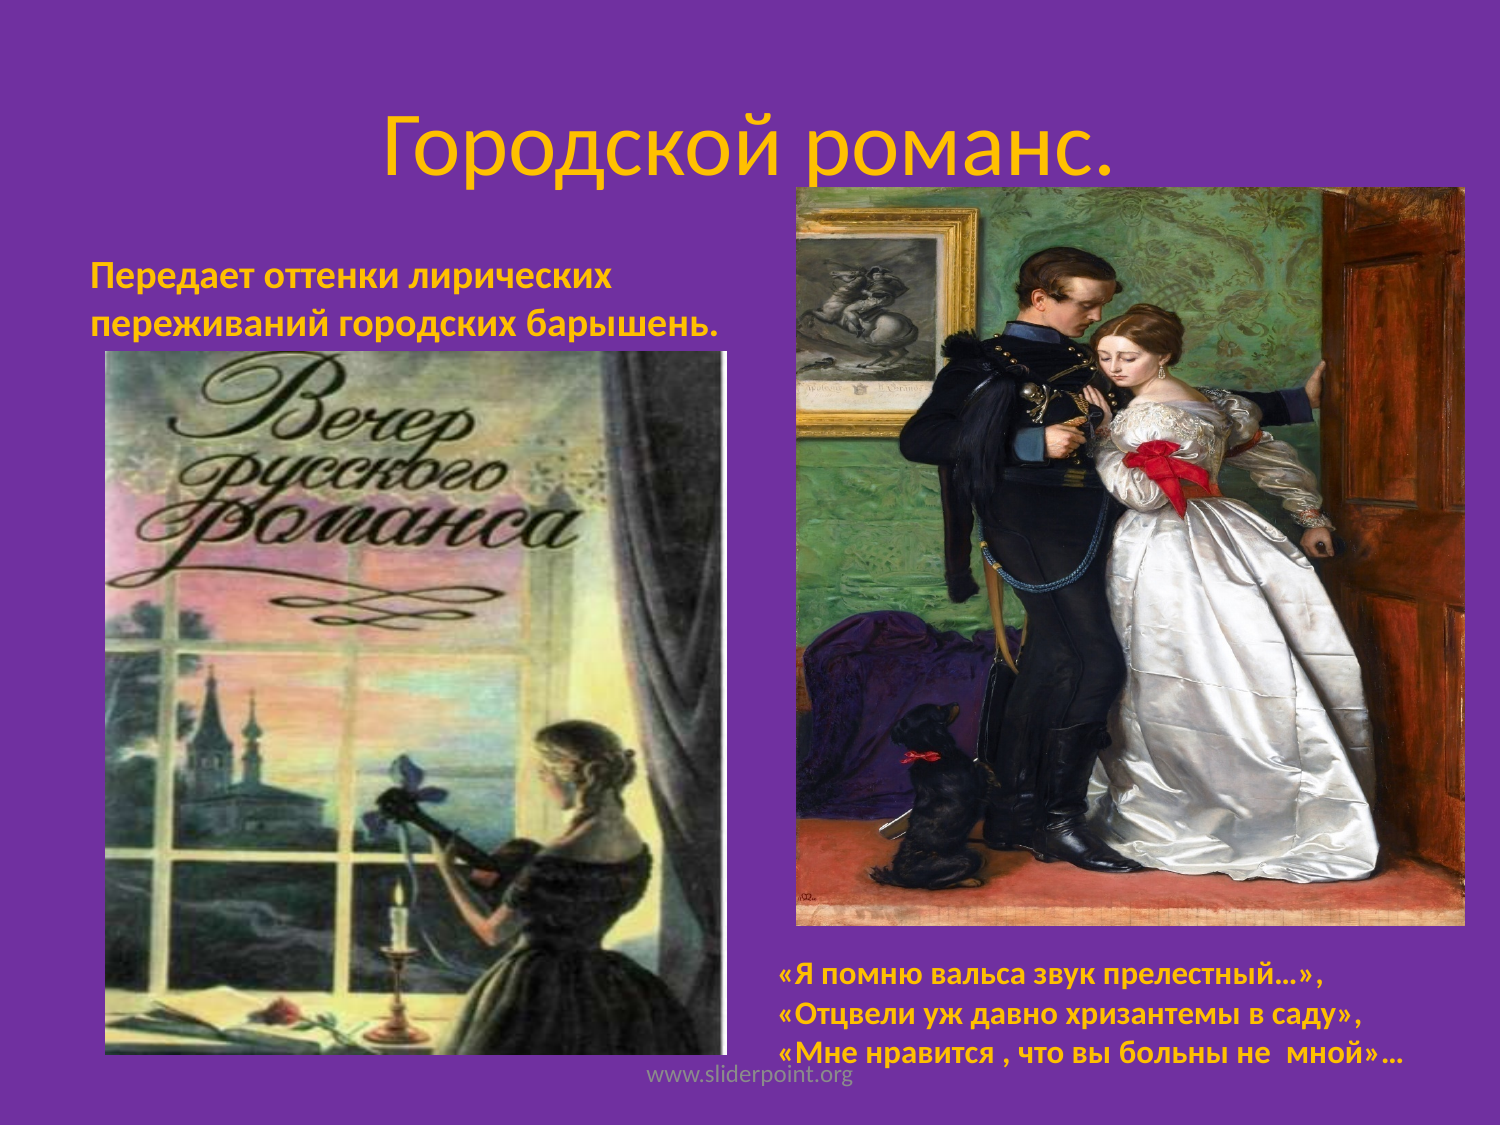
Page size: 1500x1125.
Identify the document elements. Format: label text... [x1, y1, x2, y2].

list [796, 187, 1466, 926]
list Передает оттенки лирических переживаний городских барышень. [75, 199, 738, 352]
title Городской романс. [75, 45, 1425, 233]
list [105, 351, 727, 1055]
footer www.sliderpoint.org [512, 1042, 988, 1103]
list «Я помню вальса звук прелестный…», «Отцвели уж давно хризантемы в саду», «Мне нравится , что вы больны не мной»… [761, 914, 1425, 1079]
